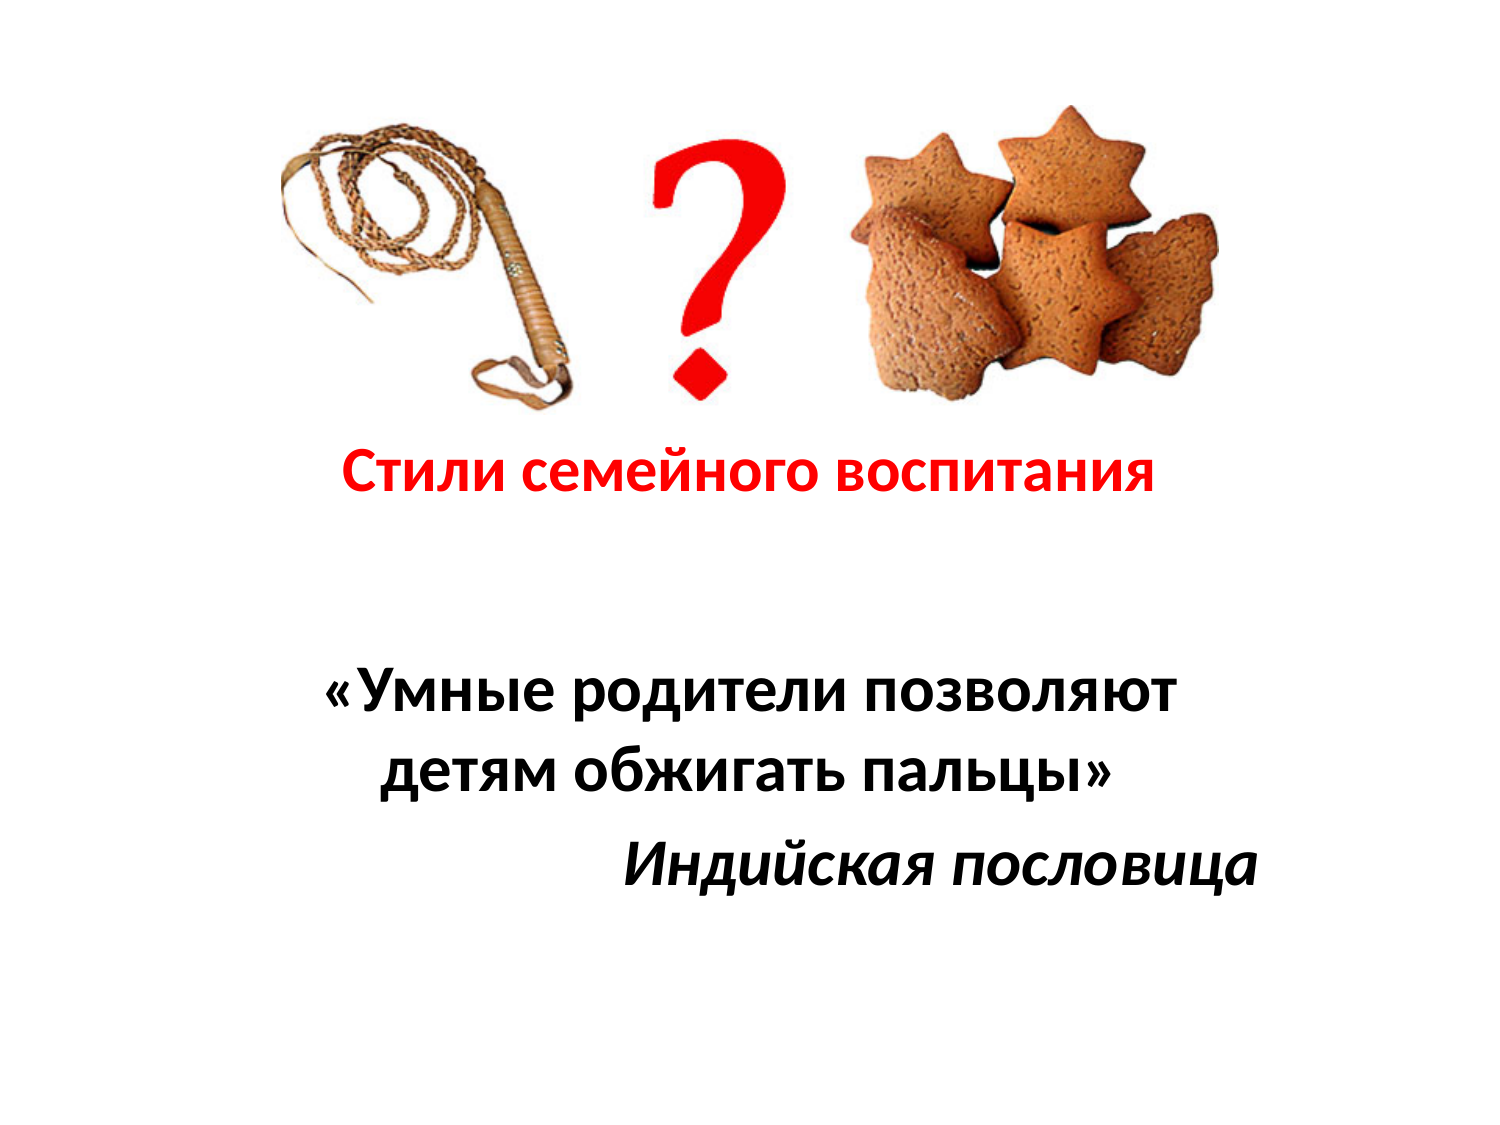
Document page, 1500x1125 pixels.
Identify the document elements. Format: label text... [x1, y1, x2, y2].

subtitle «Умные родители позволяют детям обжигать пальцы» Индийская пословица [225, 637, 1275, 925]
picture [280, 105, 1219, 416]
title Стили семейного воспитания [112, 349, 1388, 591]
